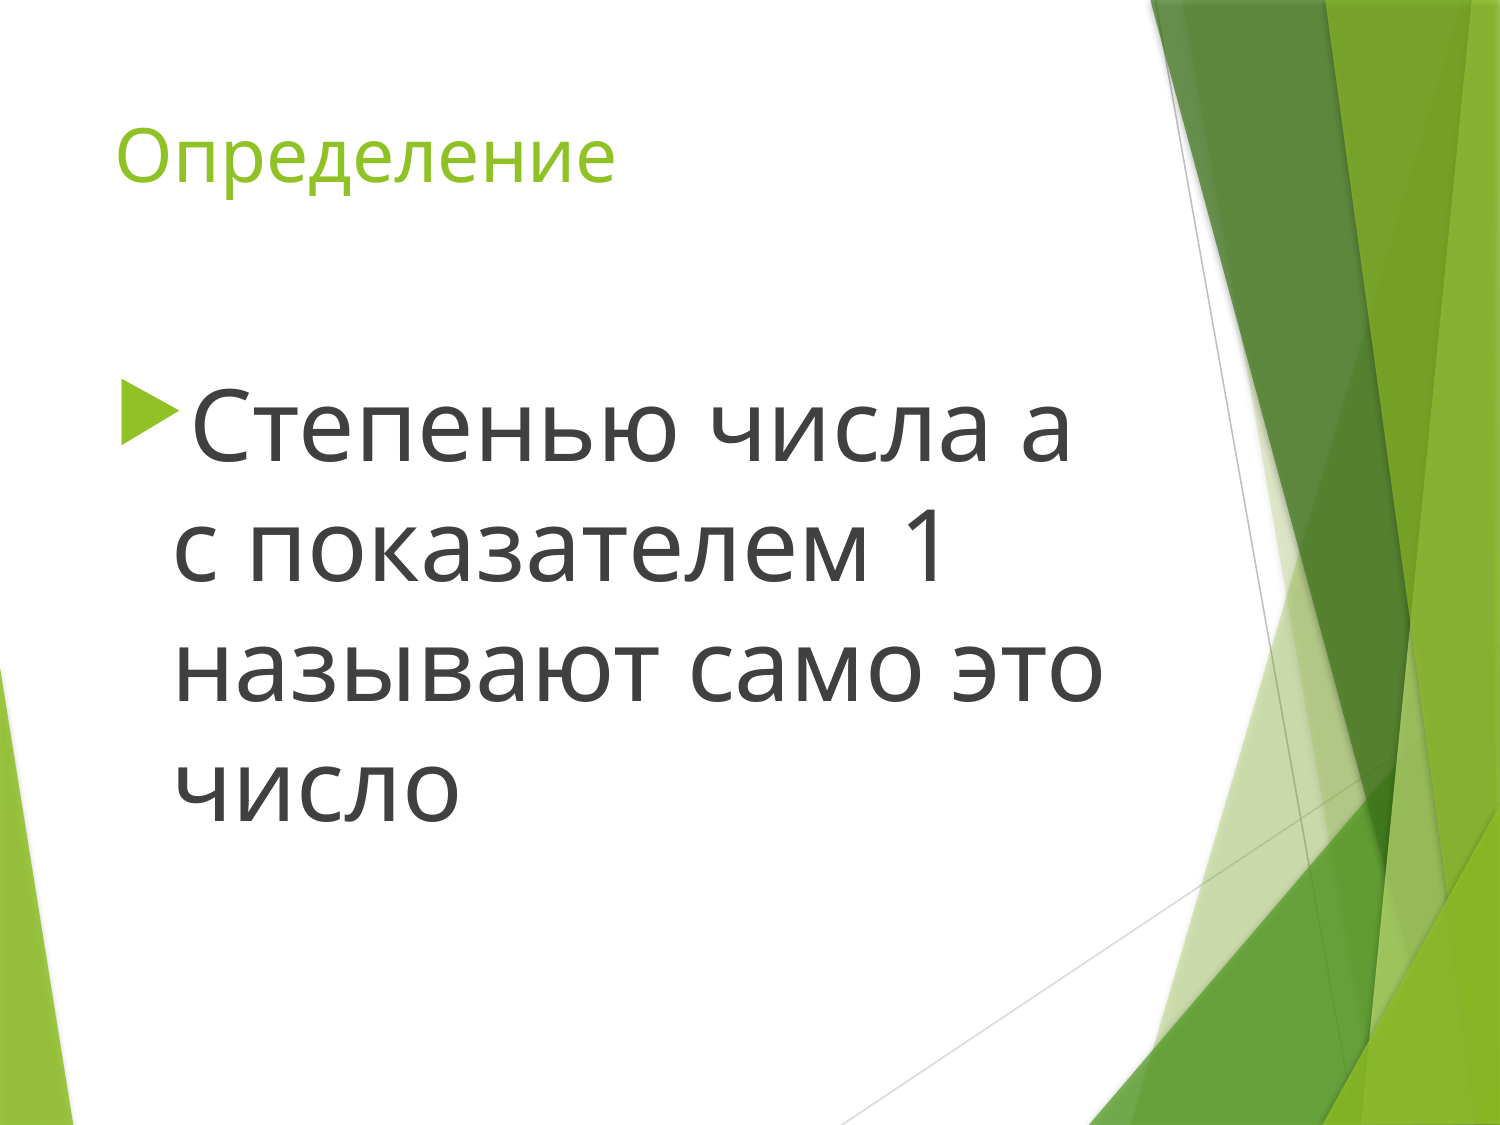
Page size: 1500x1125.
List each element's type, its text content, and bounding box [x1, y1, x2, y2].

title Определение [99, 99, 1142, 317]
list Степенью числа а с показателем 1 называют само это число [99, 354, 1142, 992]
